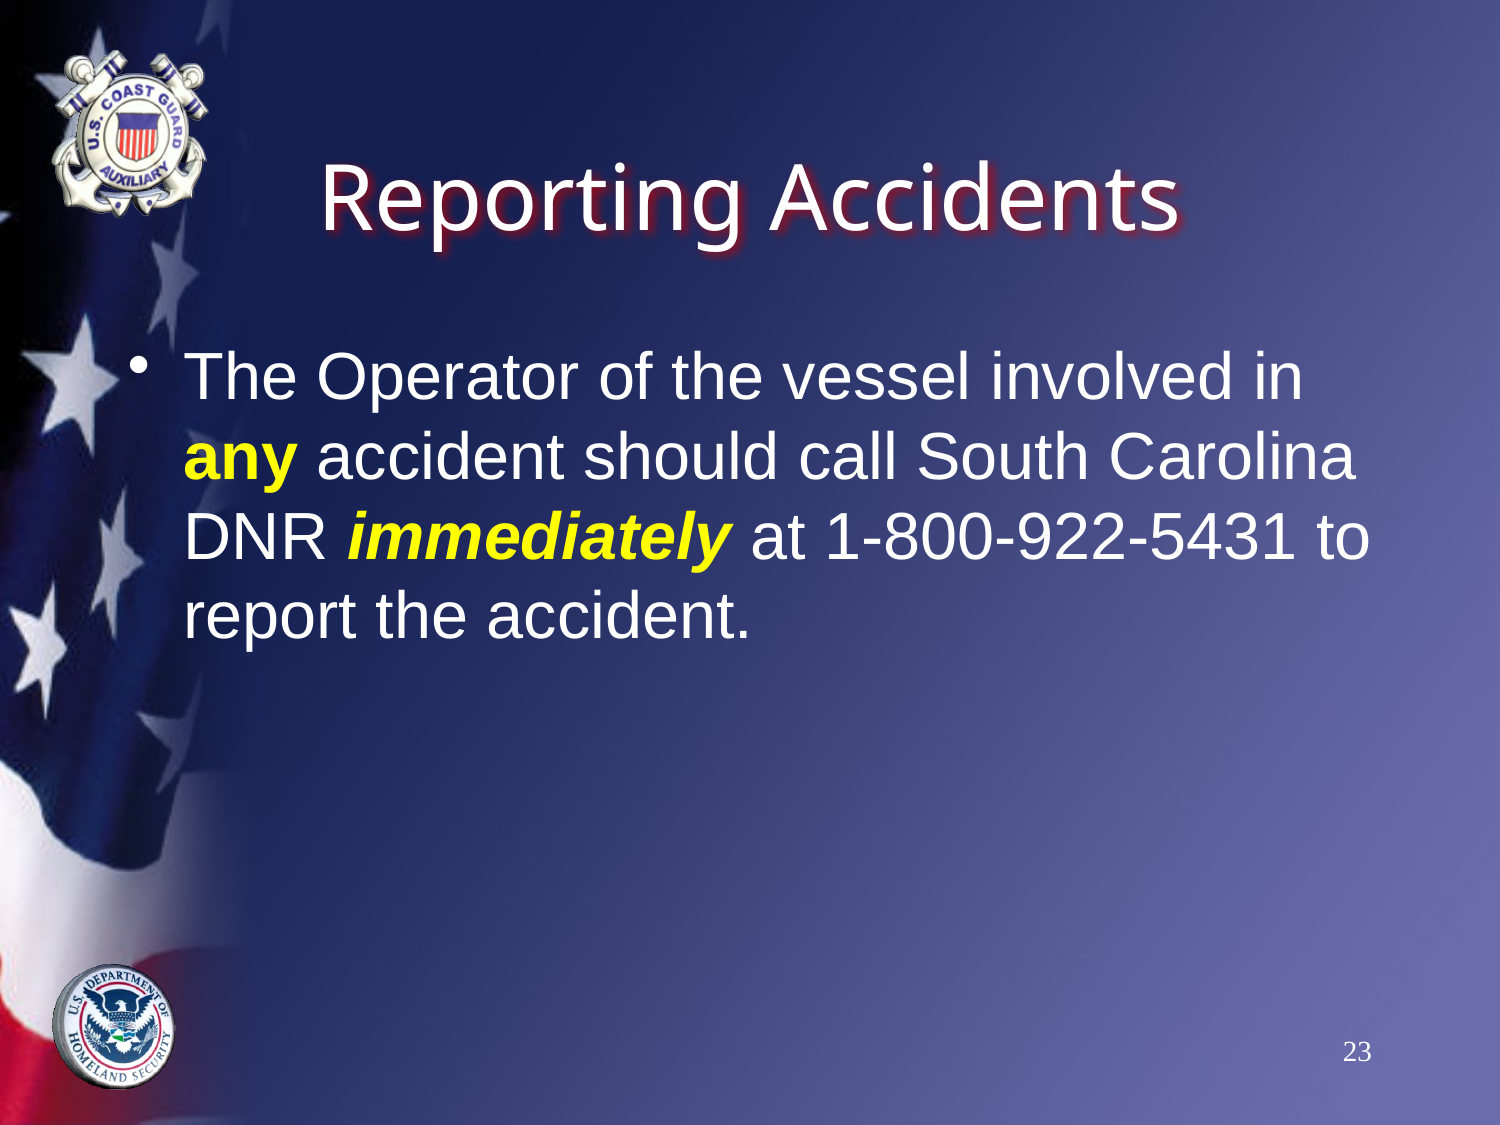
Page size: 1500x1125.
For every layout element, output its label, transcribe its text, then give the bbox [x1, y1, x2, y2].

list The Operator of the vessel involved in any accident should call South Carolina DNR immediately at 1-800-922-5431 to report the accident. [112, 324, 1388, 1000]
title Reporting Accidents [112, 99, 1388, 288]
picture [0, 0, 1500, 1125]
slide_number 23 [1074, 1025, 1388, 1100]
